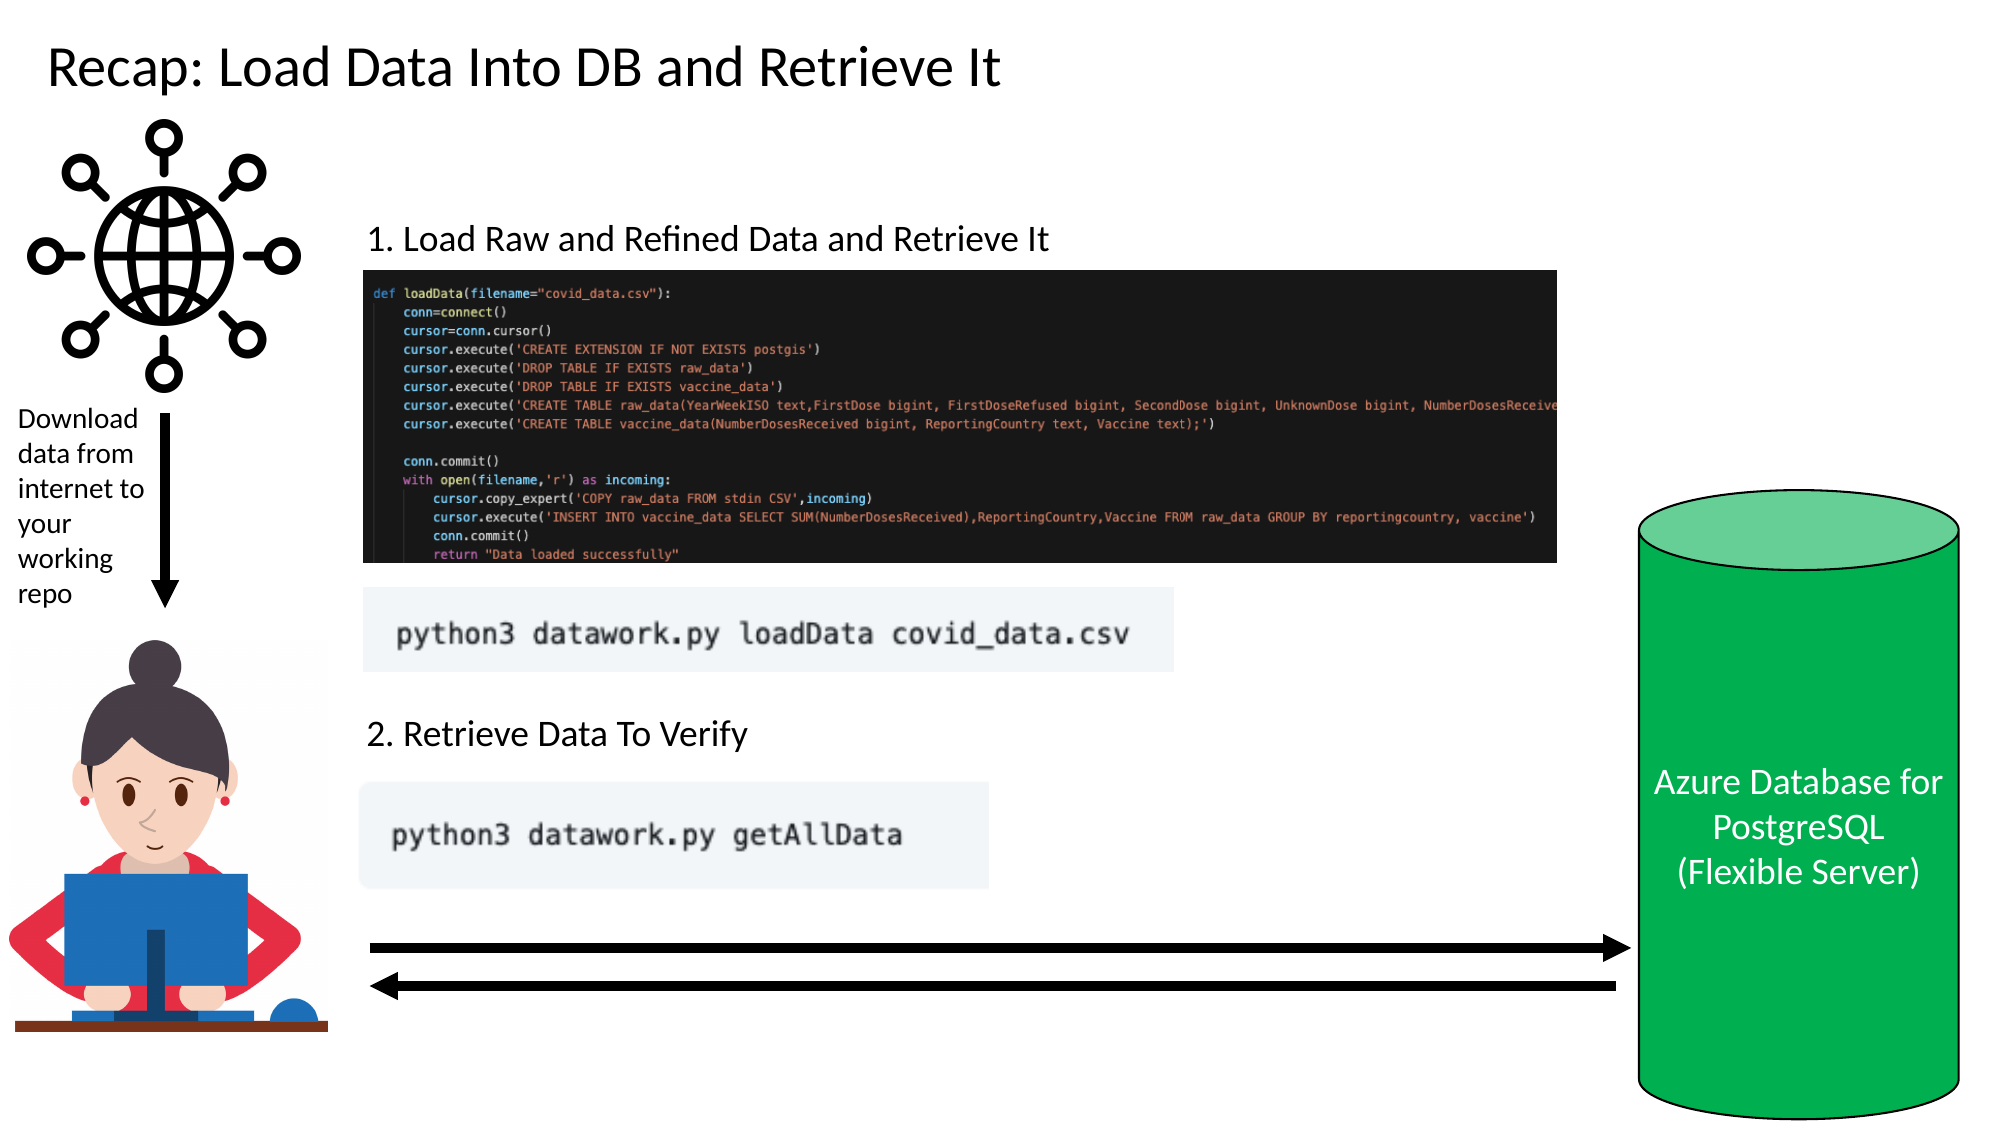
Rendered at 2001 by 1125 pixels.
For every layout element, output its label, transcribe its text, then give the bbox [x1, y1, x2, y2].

text_box Recap: Load Data Into DB and Retrieve It [32, 20, 1031, 106]
picture [9, 640, 328, 1032]
picture [363, 587, 1174, 672]
picture [351, 757, 989, 900]
picture [26, 119, 301, 393]
text_box Download data from internet to your working repo [3, 392, 184, 617]
picture [363, 270, 1557, 563]
text_box Azure Database for PostgreSQL (Flexible Server) [1637, 489, 1960, 1121]
text_box 1. Load Raw and Refined Data and Retrieve It 2. Retrieve Data To Verify [351, 206, 1471, 852]
